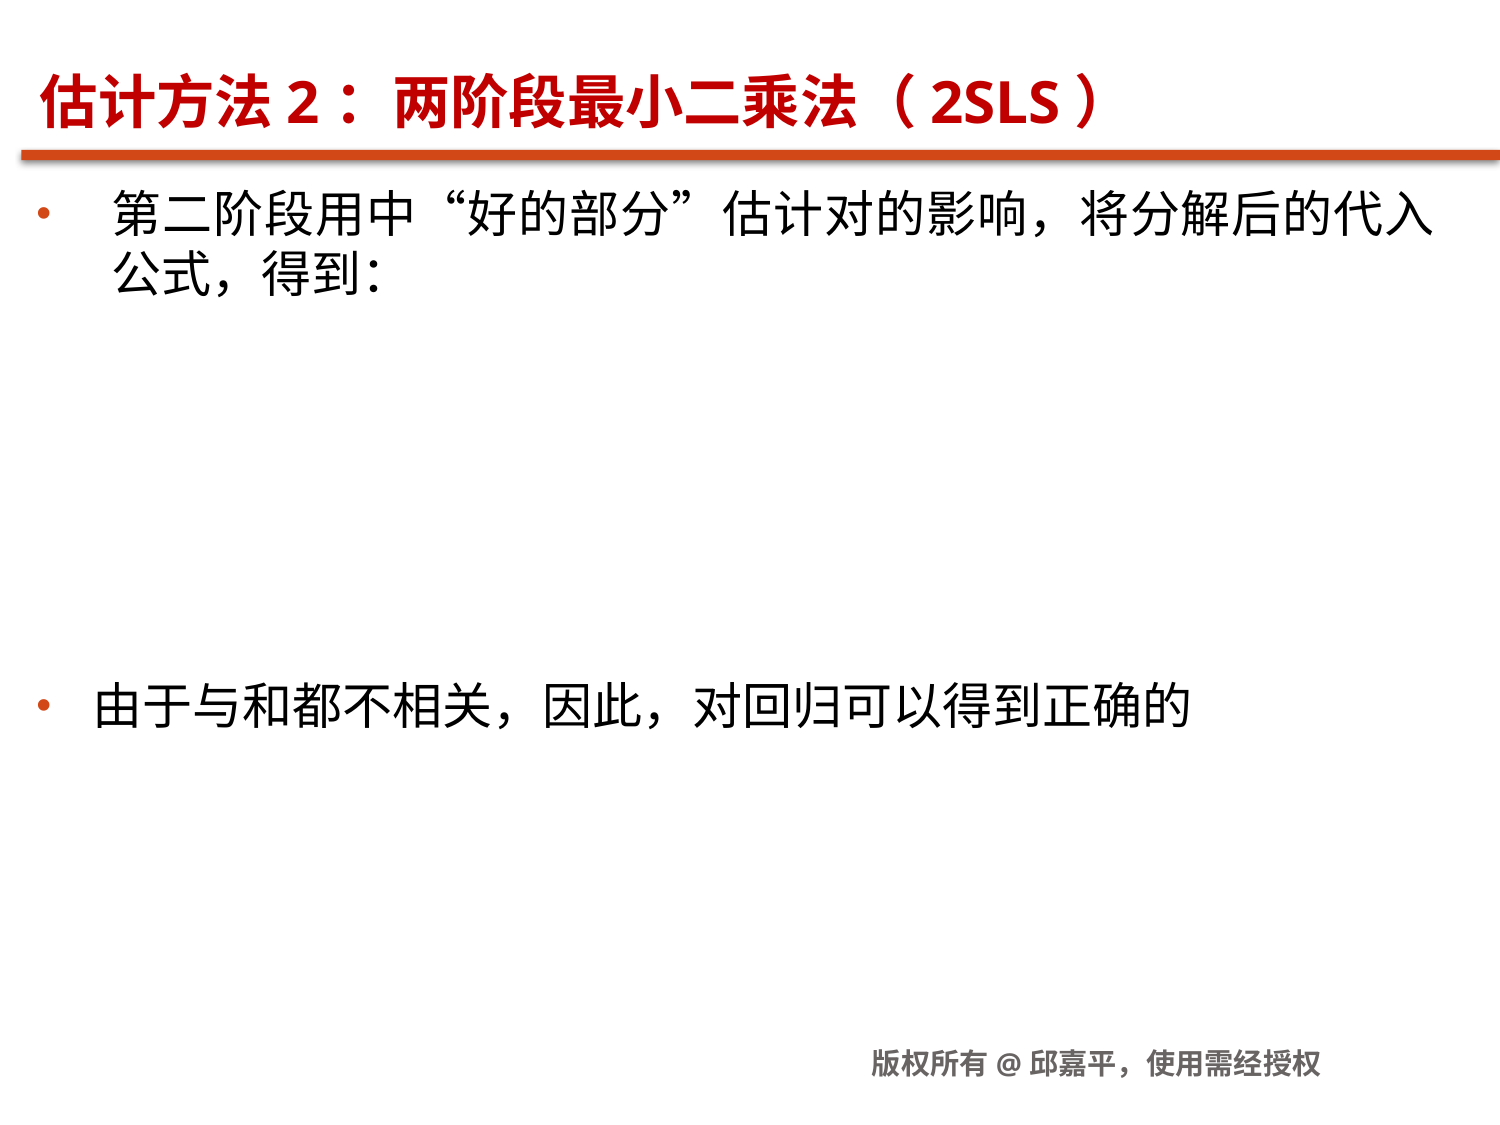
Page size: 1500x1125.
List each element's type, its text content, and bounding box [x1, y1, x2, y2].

footer 版权所有@邱嘉平，使用需经授权 [690, 1025, 1500, 1100]
title 估计方法2：两阶段最小二乘法（2SLS） [24, 62, 1463, 150]
